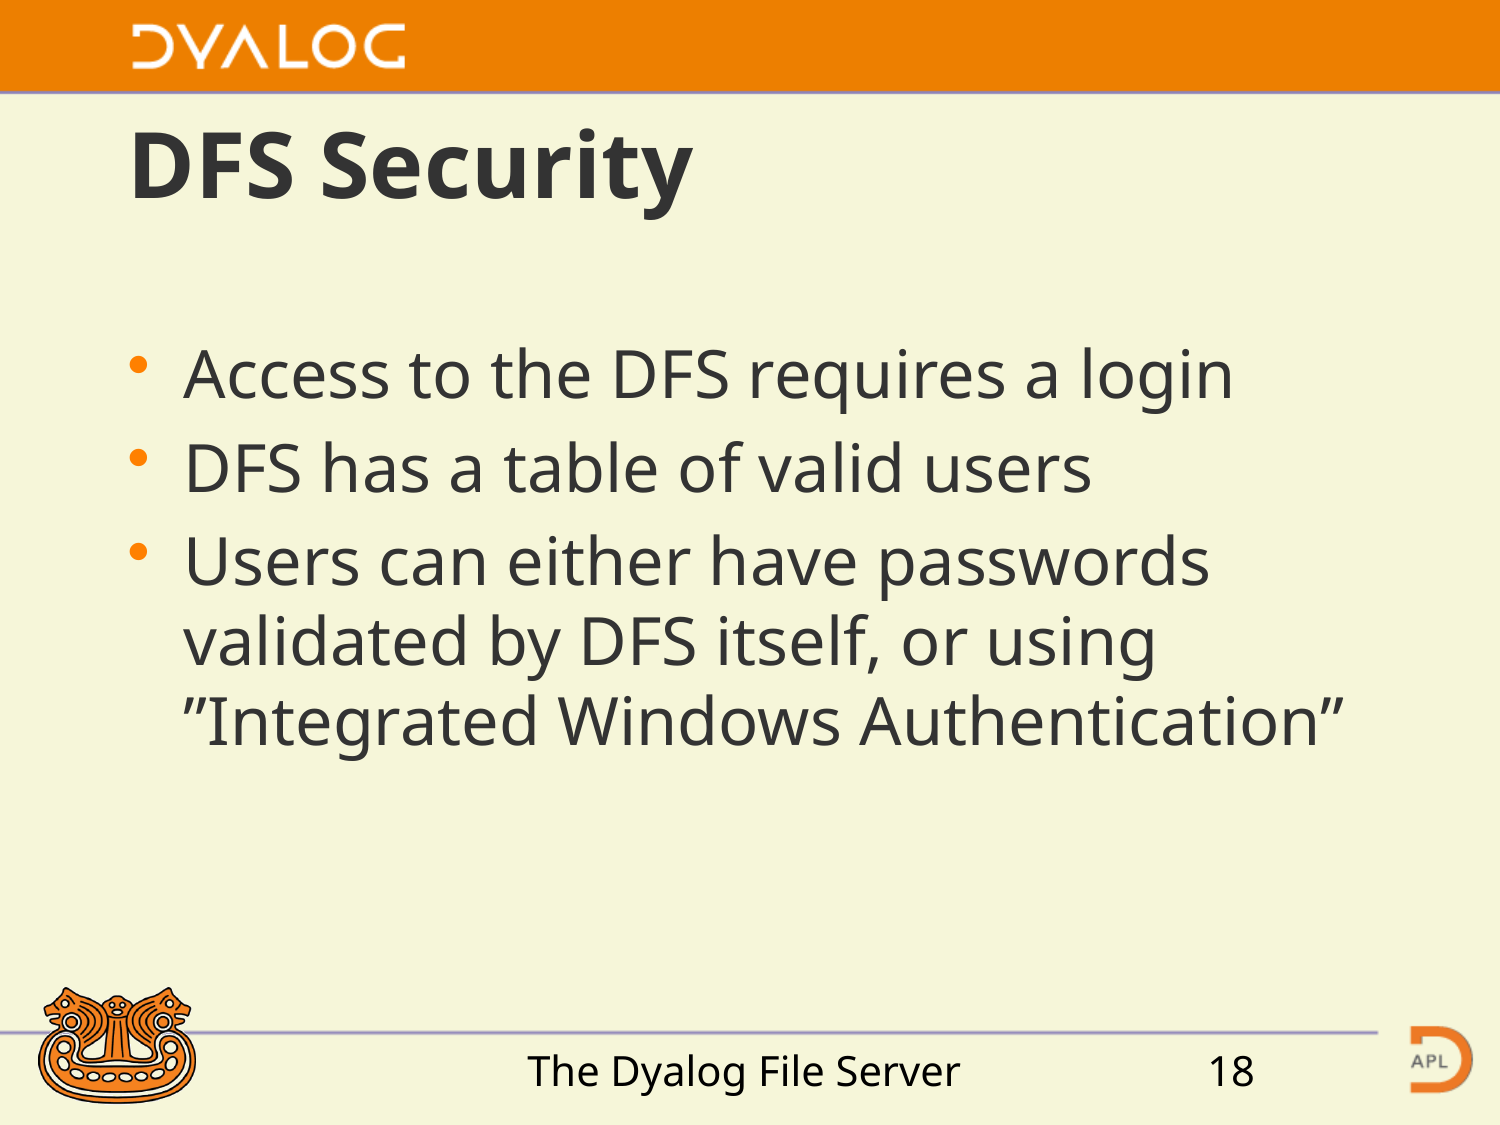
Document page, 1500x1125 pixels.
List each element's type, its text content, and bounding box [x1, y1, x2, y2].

slide_number 18 [1074, 1037, 1388, 1113]
title DFS Security [112, 99, 1388, 288]
list Access to the DFS requires a login DFS has a table of valid users Users can either have passwords validated by DFS itself, or using ”Integrated Windows Authentication” [112, 324, 1388, 1000]
footer The Dyalog File Server [512, 1037, 988, 1113]
slide_number [112, 1037, 425, 1113]
picture [0, 0, 1500, 1125]
